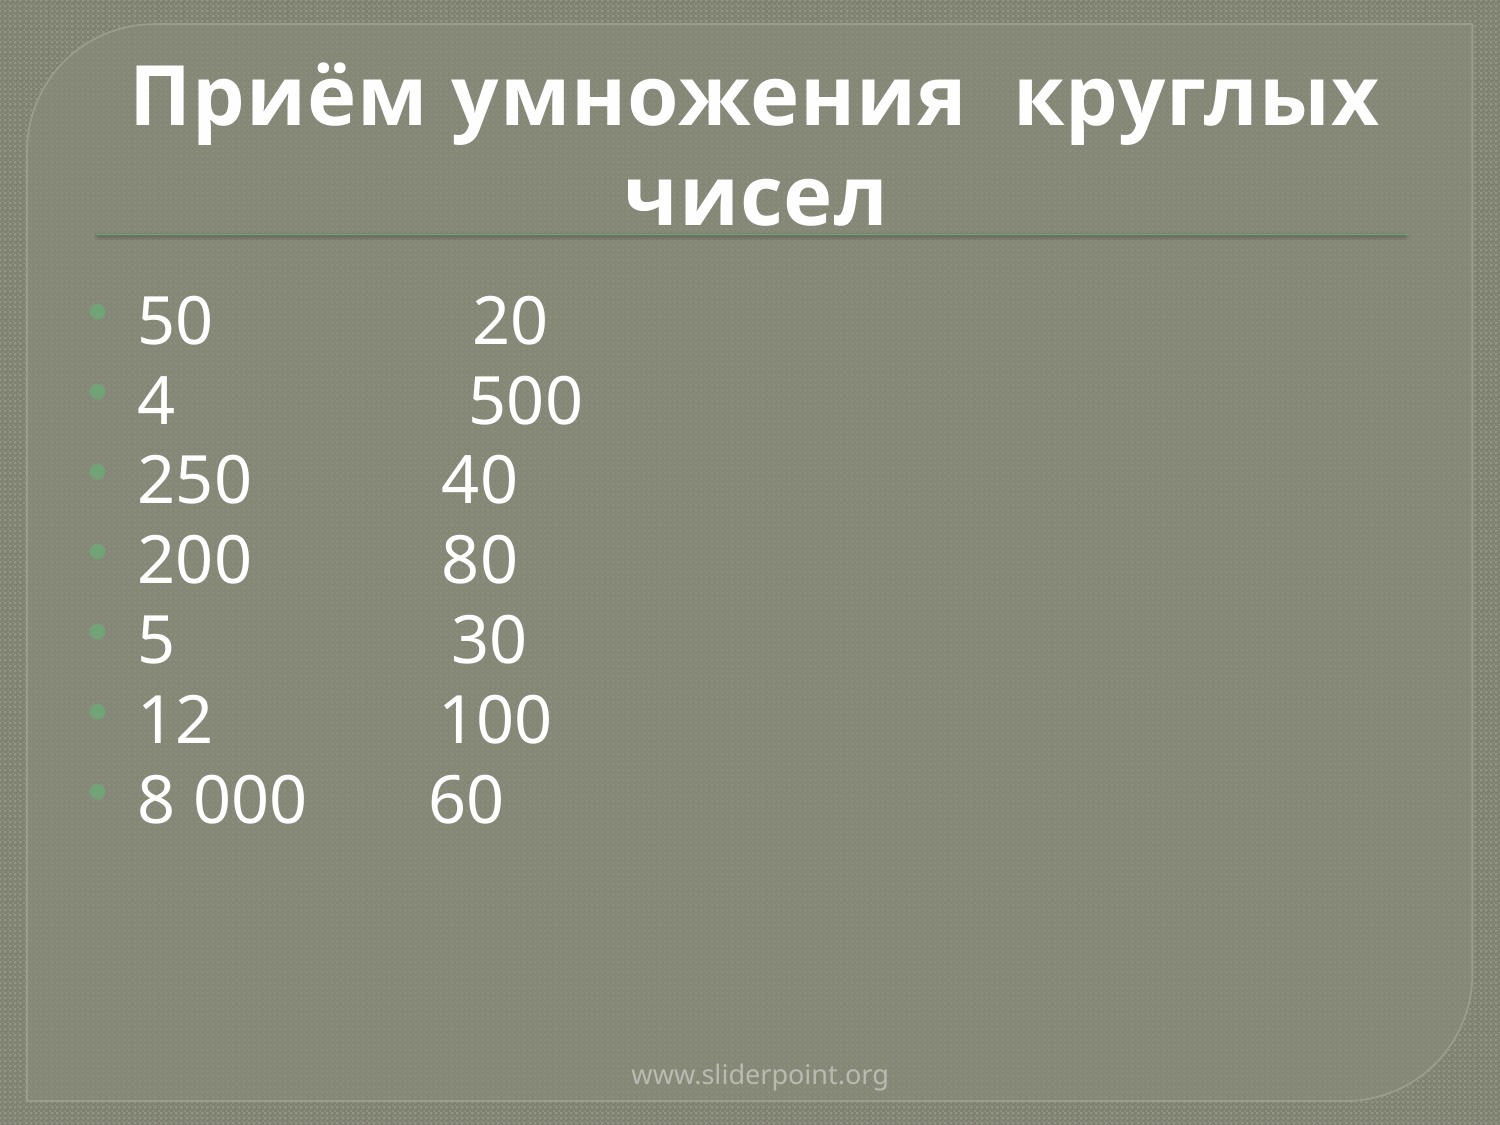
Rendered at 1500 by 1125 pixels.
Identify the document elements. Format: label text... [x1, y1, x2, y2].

list 50 20 4 500 250 40 200 80 5 30 12 100 8 000 60 [75, 270, 1425, 1013]
text_box Приём умножения круглых чисел [93, 35, 1418, 250]
footer www.sliderpoint.org [212, 1050, 904, 1095]
